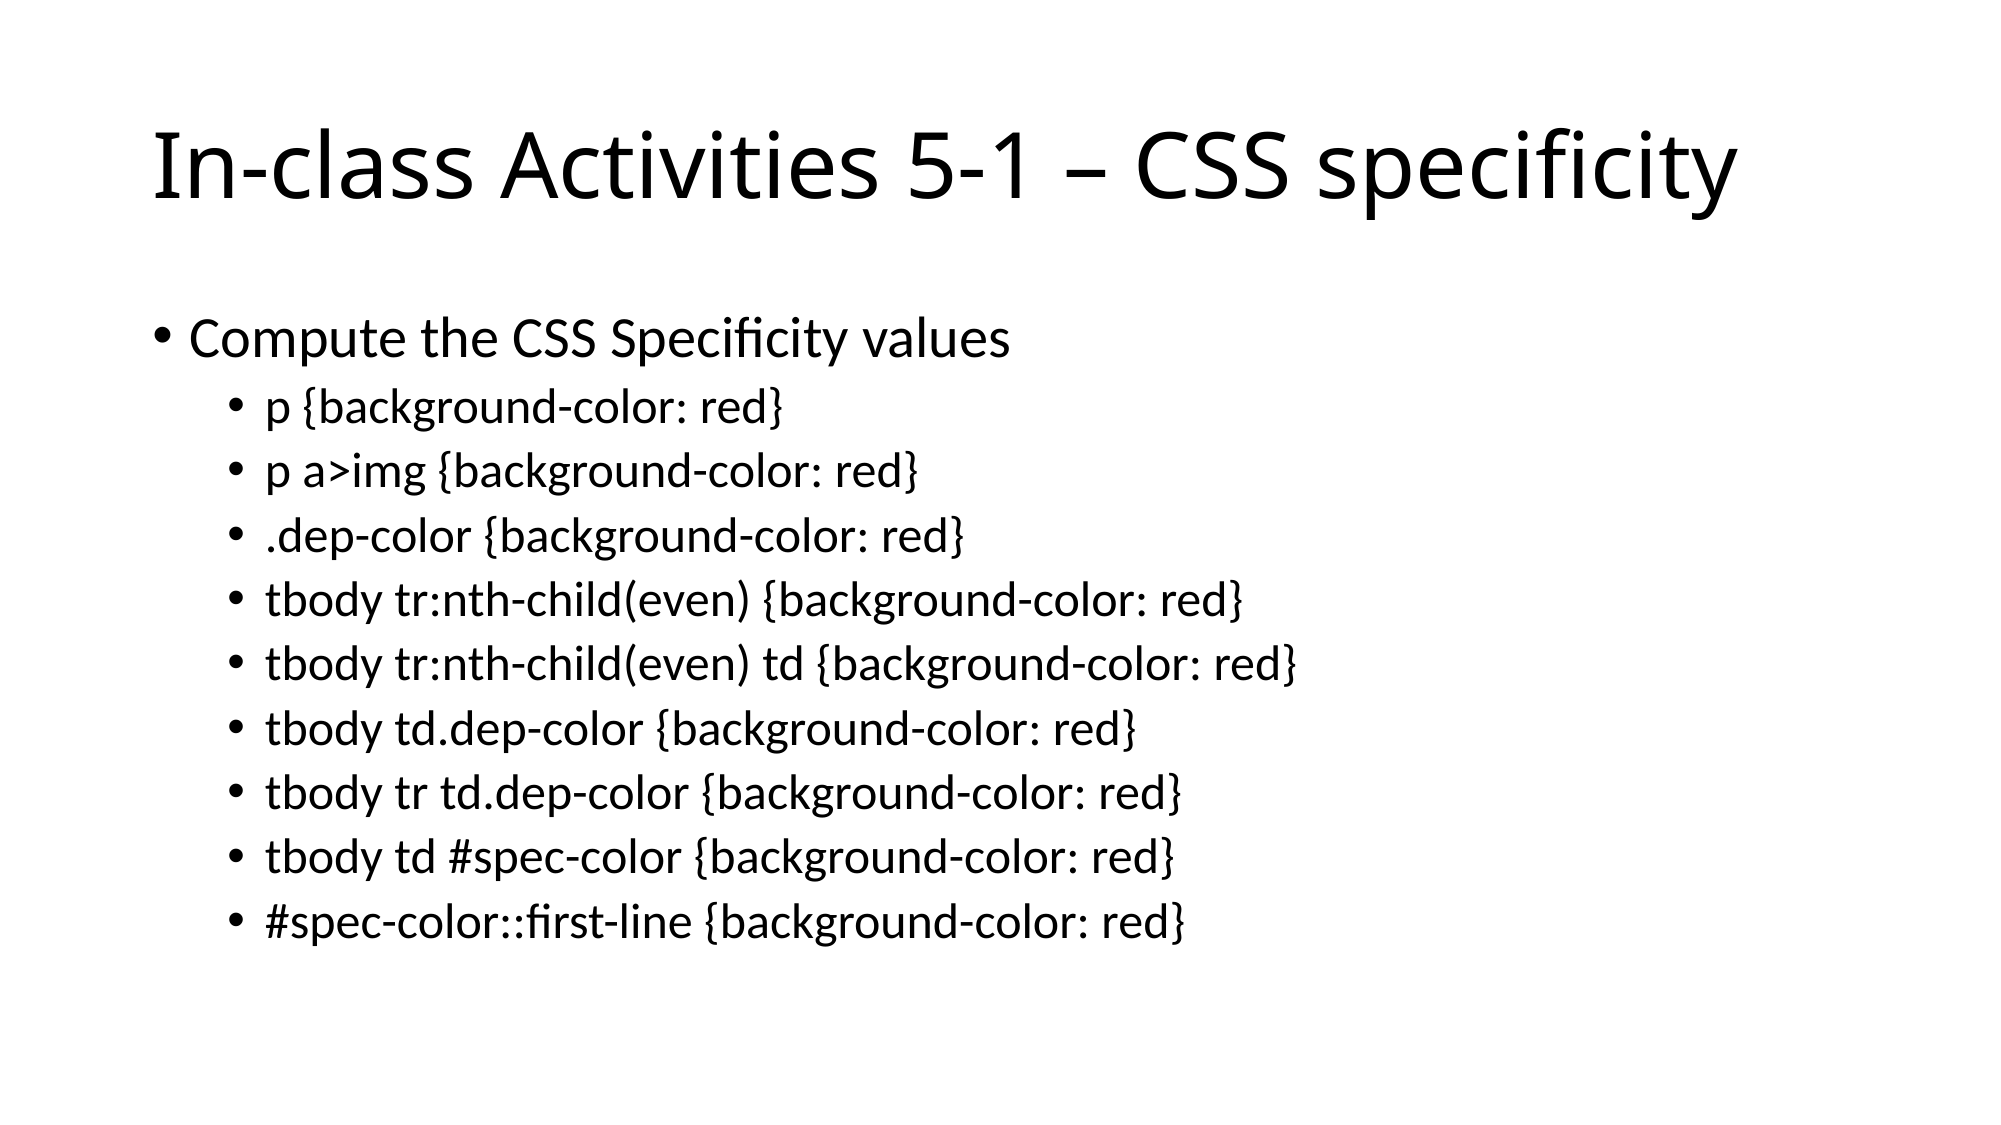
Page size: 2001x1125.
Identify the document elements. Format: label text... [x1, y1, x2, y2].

title In-class Activities 5-1 – CSS specificity [137, 59, 1863, 278]
list Compute the CSS Specificity values p {background-color: red} p a>img {background-color: red} .dep-color {background-color: red} tbody tr:nth-child(even) {background-color: red} tbody tr:nth-child(even) td {background-color: red} tbody td.dep-color {background-color: red} tbody tr td.dep-color {background-color: red} tbody td #spec-color {background-color: red} #spec-color::first-line {background-color: red} [137, 299, 1863, 1014]
